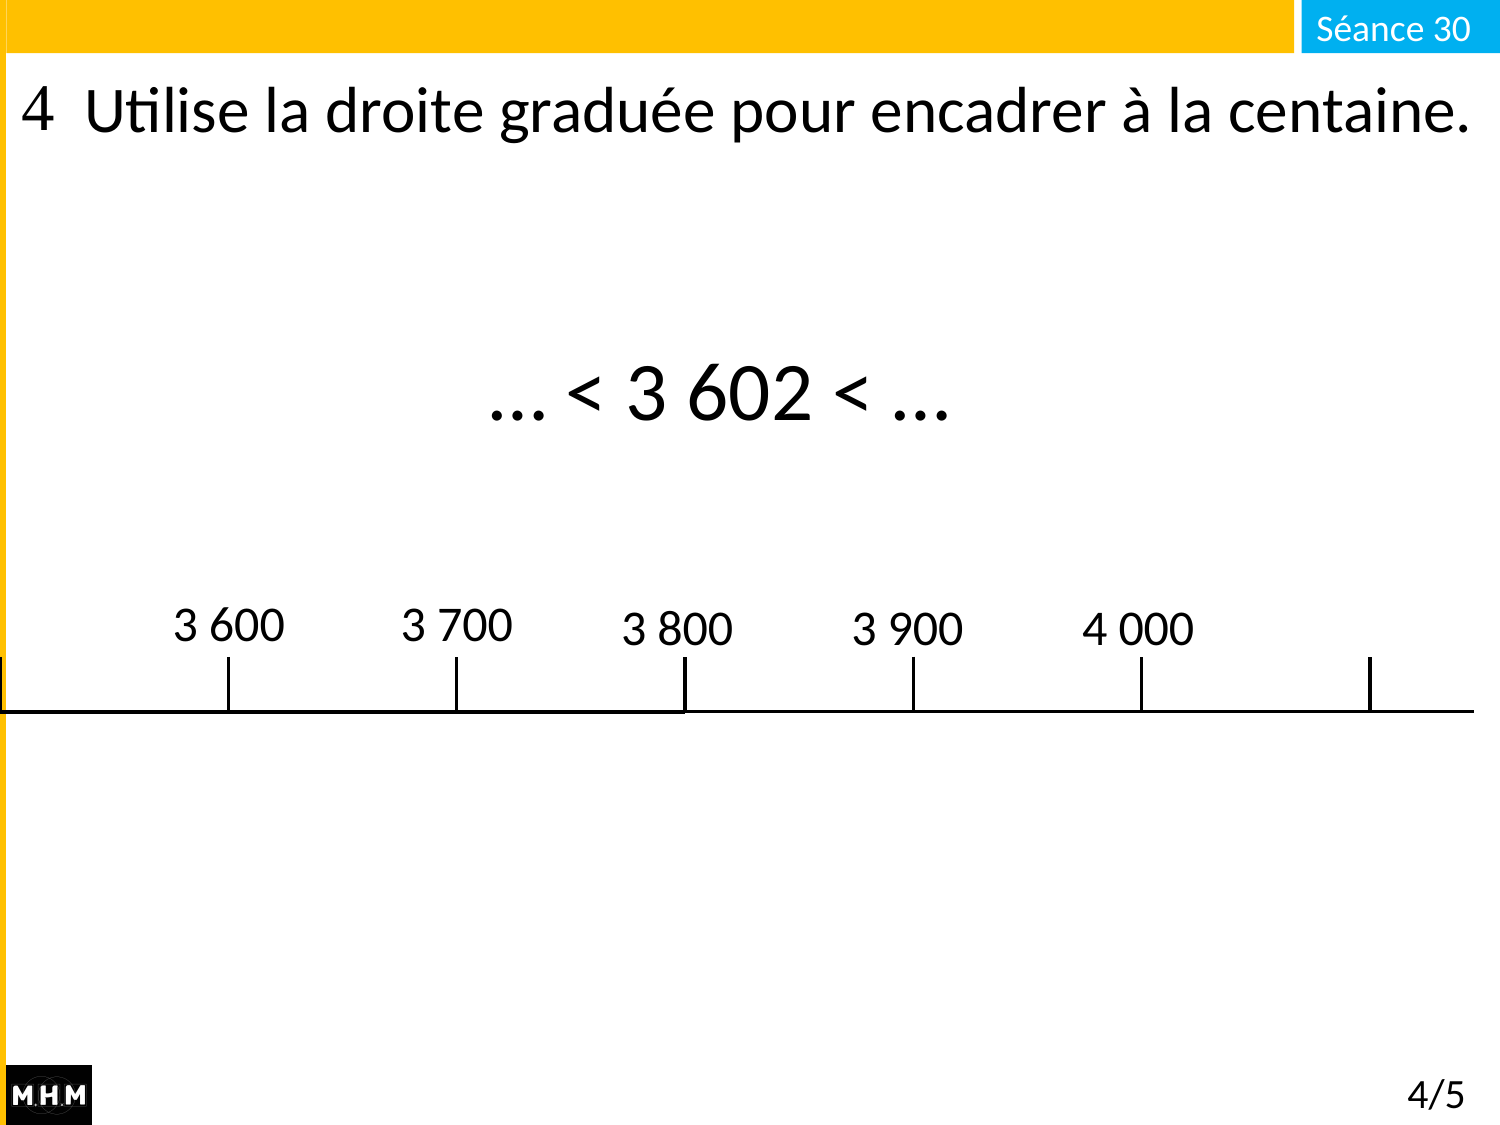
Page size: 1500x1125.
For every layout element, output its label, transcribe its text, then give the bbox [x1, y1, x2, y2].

picture [6, 1065, 92, 1125]
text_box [0, 583, 1474, 713]
title Utilise la droite graduée pour encadrer à la centaine. [69, 41, 1500, 181]
list 4/5 [1373, 1064, 1500, 1125]
text_box … < 3 602 < … [474, 329, 1111, 445]
